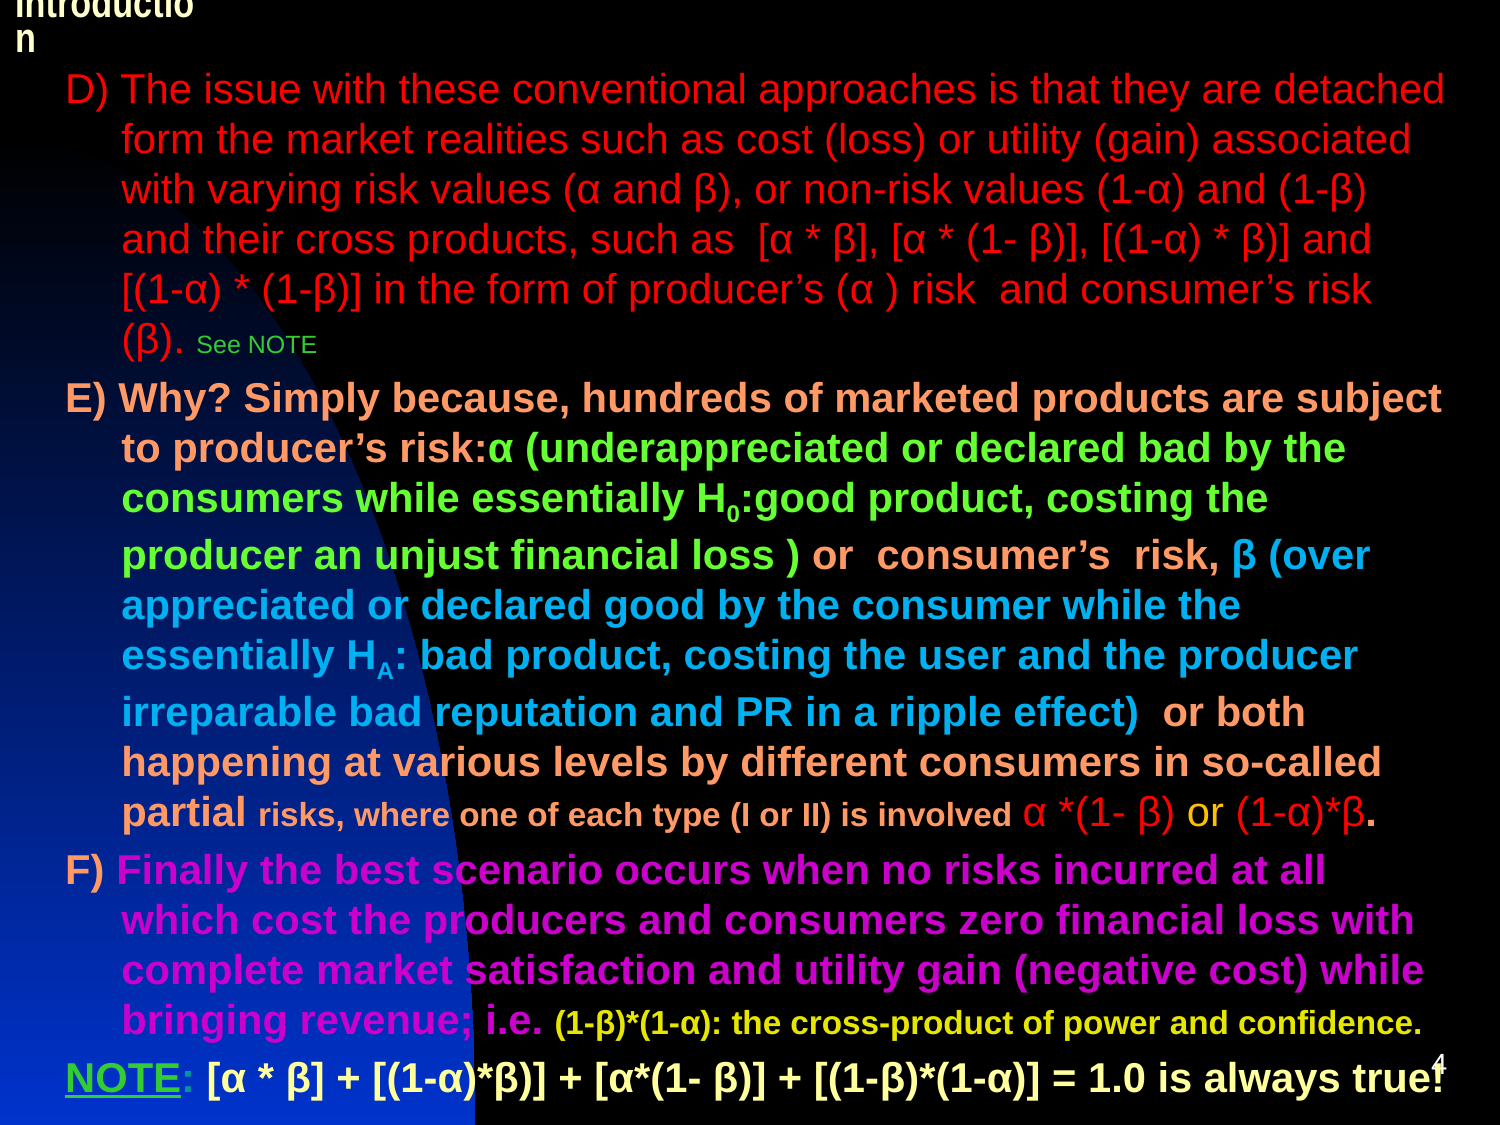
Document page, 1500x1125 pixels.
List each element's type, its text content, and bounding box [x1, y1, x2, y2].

title Introduction [0, 0, 231, 55]
list D) The issue with these conventional approaches is that they are detached form the market realities such as cost (loss) or utility (gain) associated with varying risk values (α and β), or non-risk values (1-α) and (1-β) and their cross products, such as [α * β], [α * (1- β)], [(1-α) * β)] and [(1-α) * (1-β)] in the form of producer’s (α ) risk and consumer’s risk (β). See NOTE E) Why? Simply because, hundreds of marketed products are subject to producer’s risk:α (underappreciated or declared bad by the consumers while essentially H0:good product, costing the producer an unjust financial loss ) or consumer’s risk, β (over appreciated or declared good by the consumer while the essentially HA: bad product, costing the user and the producer irreparable bad reputation and PR in a ripple effect) or both happening at various levels by different consumers in so-called partial risks, where one of each type (I or II) is involved α *(1- β) or (1-α)*β. F) Finally the best scenario occurs when no risks incurred at all which cost the producers and consumers zero financial loss with complete market satisfaction and utility gain (negative cost) while bringing revenue; i.e. (1-β)*(1-α): the cross-product of power and confidence. NOTE: [α * β] + [(1-α)*β)] + [α*(1- β)] + [(1-β)*(1-α)] = 1.0 is always true! [50, 54, 1463, 1035]
slide_number 4 [1149, 1035, 1463, 1100]
